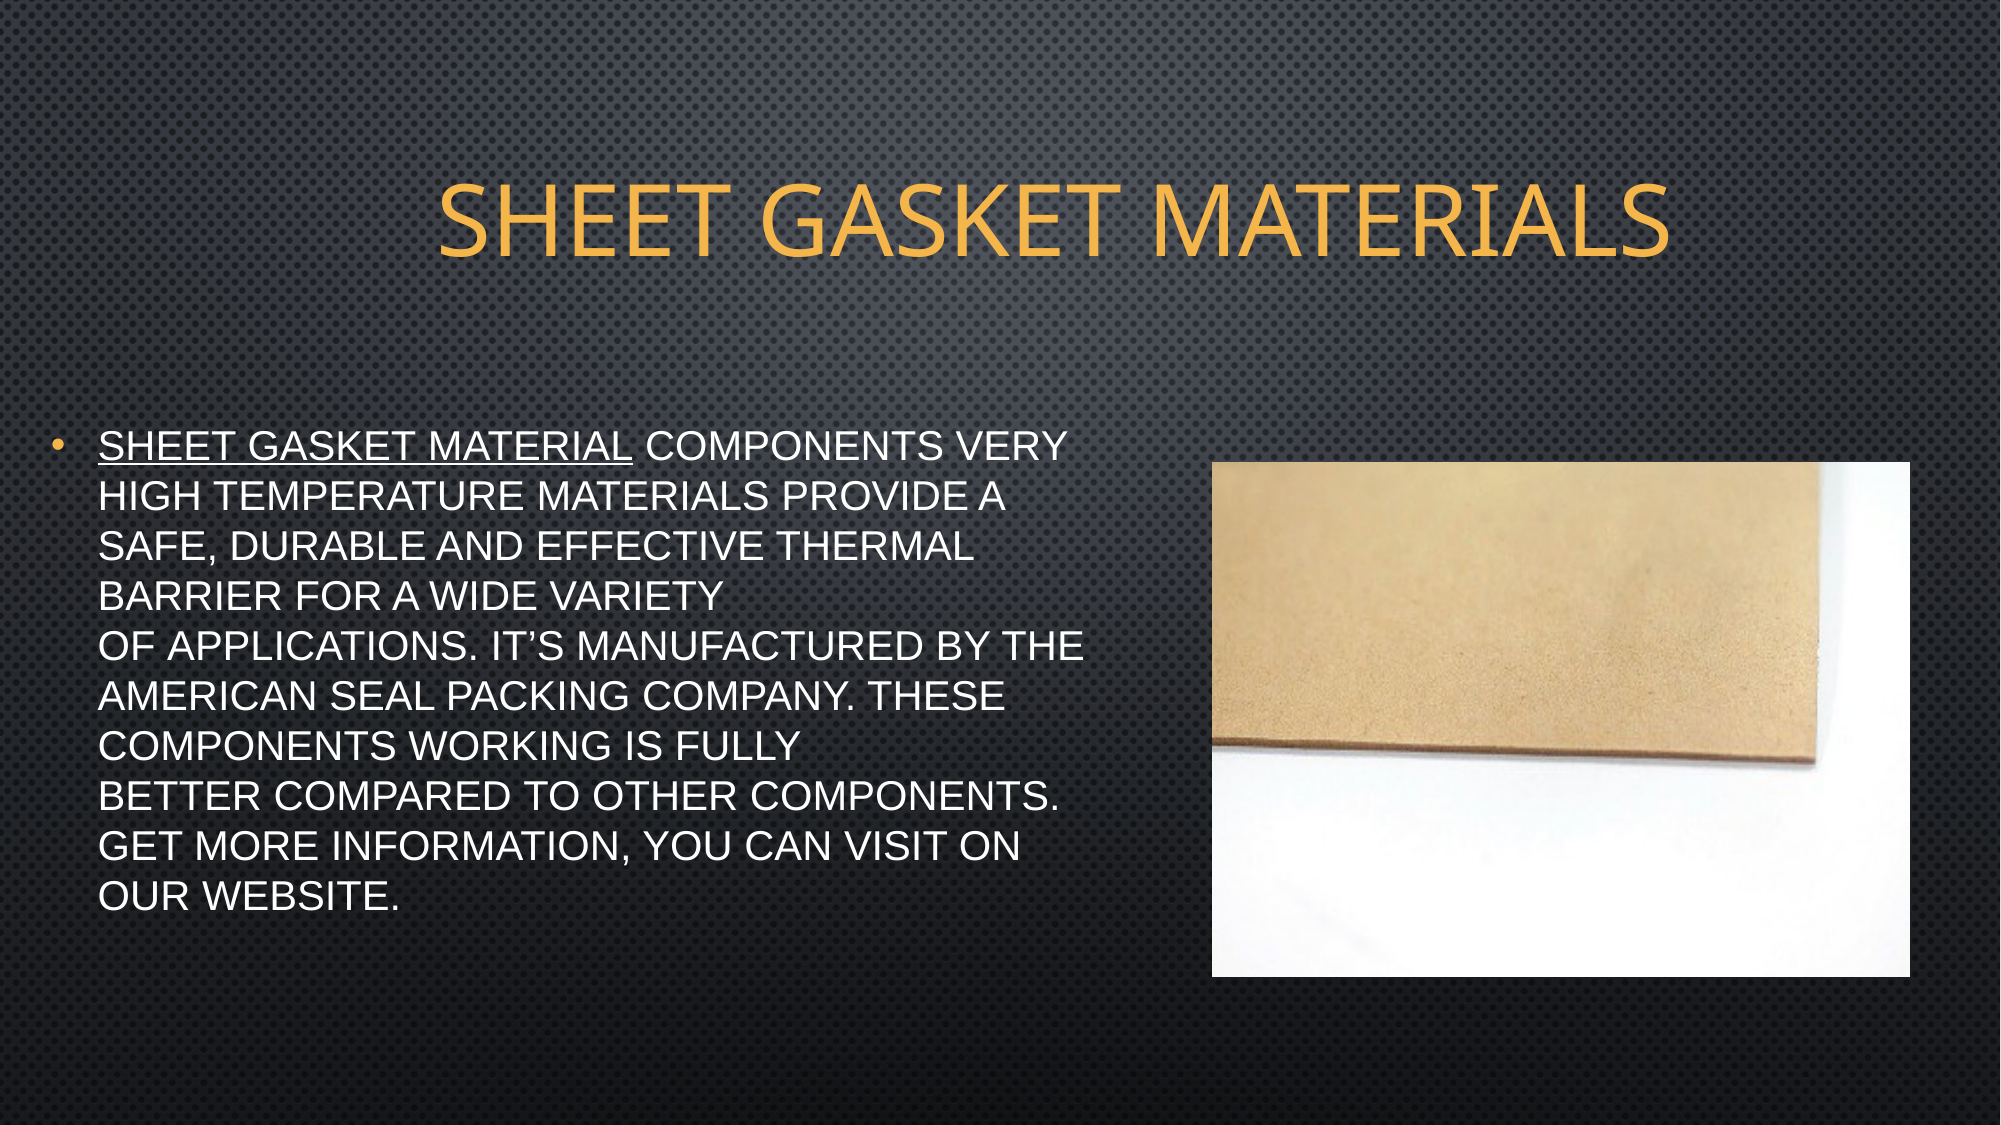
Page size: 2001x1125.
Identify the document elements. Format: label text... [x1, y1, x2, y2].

picture [1212, 462, 1910, 978]
title Sheet Gasket Materials [187, 99, 1813, 413]
list Sheet gasket material components very high temperature materials provide a safe, durable and effective thermal barrier for a wide variety of applications. It’s manufactured by the American seal packing company. These components working is fully better compared to other components. Get more information, you can visit on our website. [35, 352, 1129, 1057]
